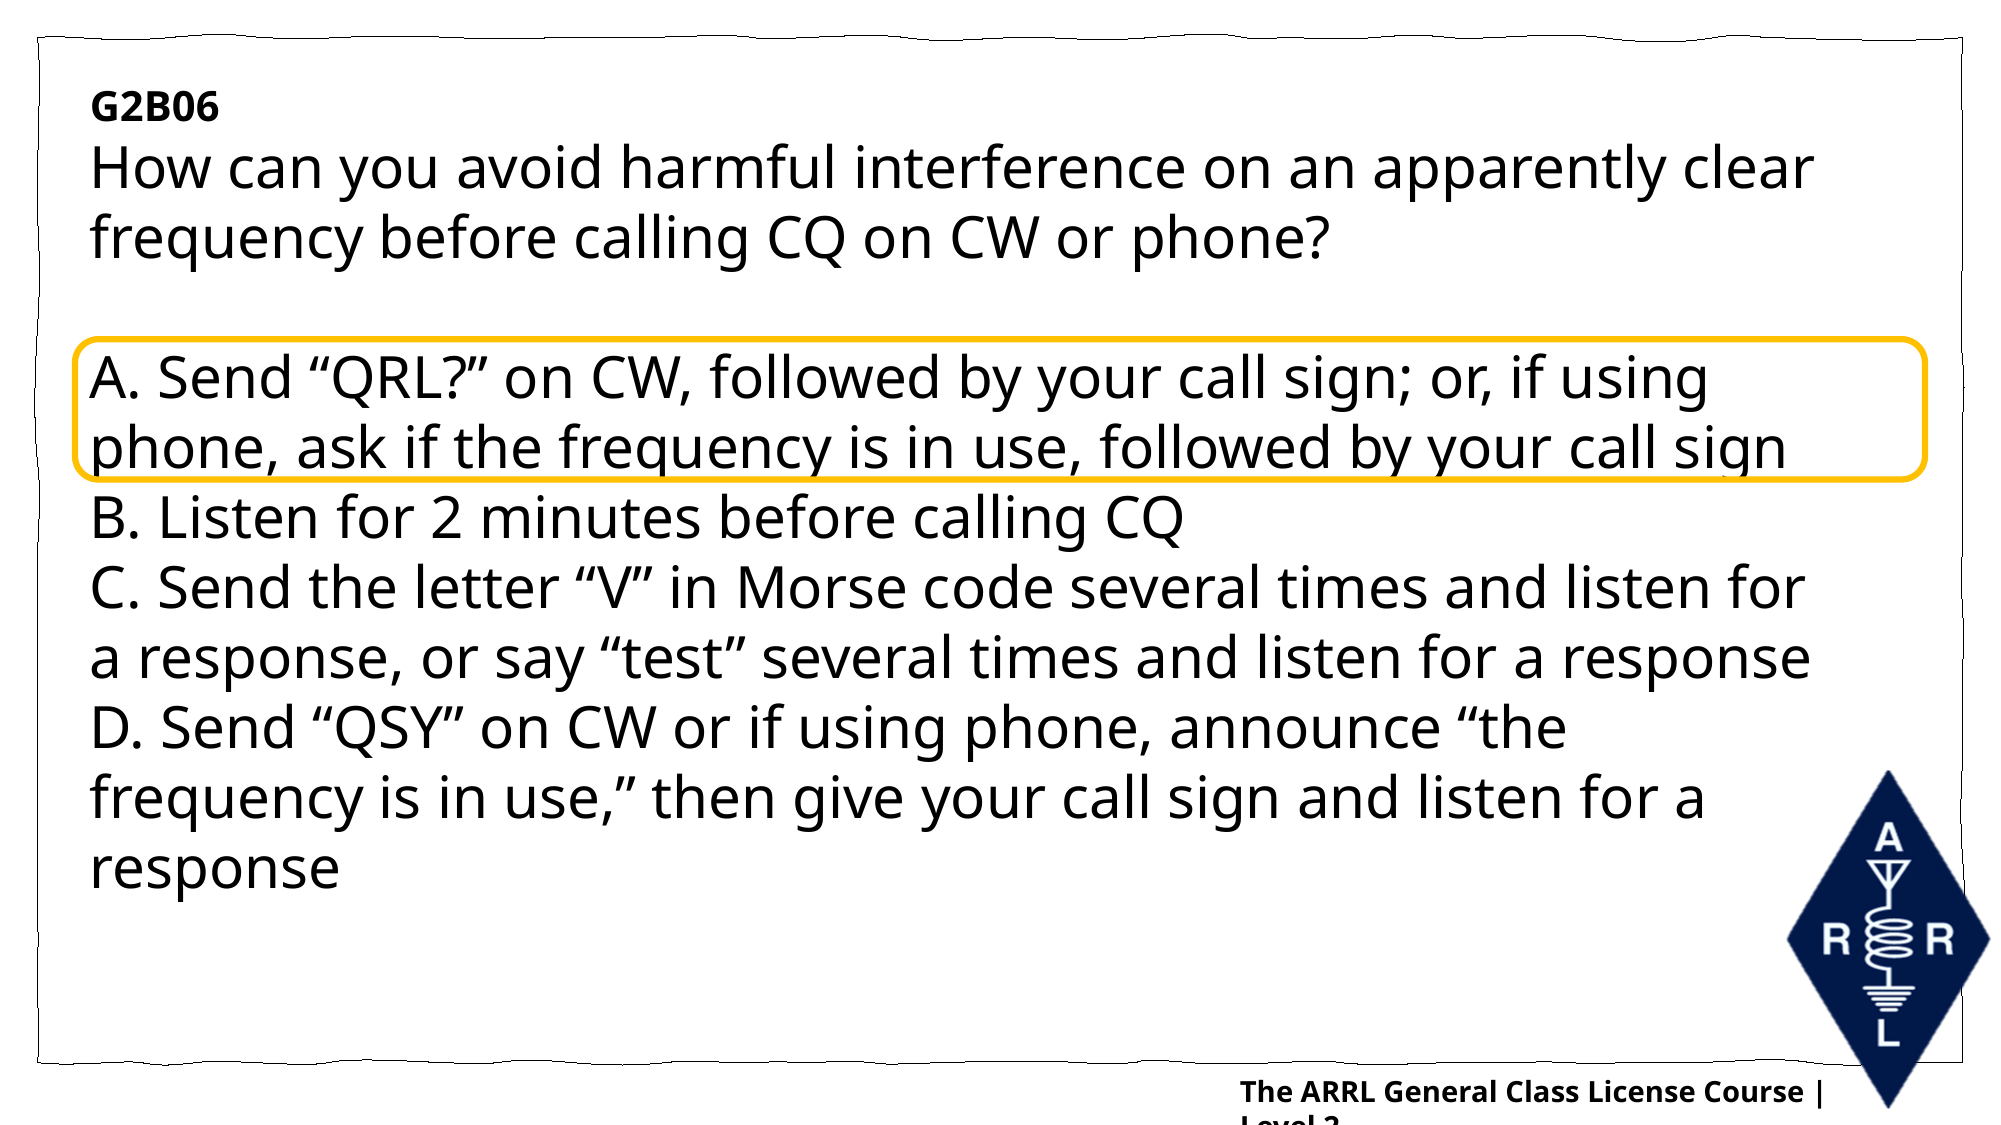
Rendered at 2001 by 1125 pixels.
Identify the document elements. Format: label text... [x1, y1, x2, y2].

text_box [73, 338, 1927, 481]
picture [1773, 752, 1999, 1125]
text_box G2B06 How can you avoid harmful interference on an apparently clear frequency before calling CQ on CW or phone? A. Send “QRL?” on CW, followed by your call sign; or, if using phone, ask if the frequency is in use, followed by your call sign B. Listen for 2 minutes before calling CQ C. Send the letter “V” in Morse code several times and listen for a response, or say “test” several times and listen for a response D. Send “QSY” on CW or if using phone, announce “the frequency is in use,” then give your call sign and listen for a response [75, 466, 1850, 908]
text_box G2B06 How can you avoid harmful interference on an apparently clear frequency before calling CQ on CW or phone? A. Send “QRL?” on CW, followed by your call sign; or, if using phone, ask if the frequency is in use, followed by your call sign B. Listen for 2 minutes before calling CQ C. Send the letter “V” in Morse code several times and listen for a response, or say “test” several times and listen for a response D. Send “QSY” on CW or if using phone, announce “the frequency is in use,” then give your call sign and listen for a response [75, 72, 1850, 352]
